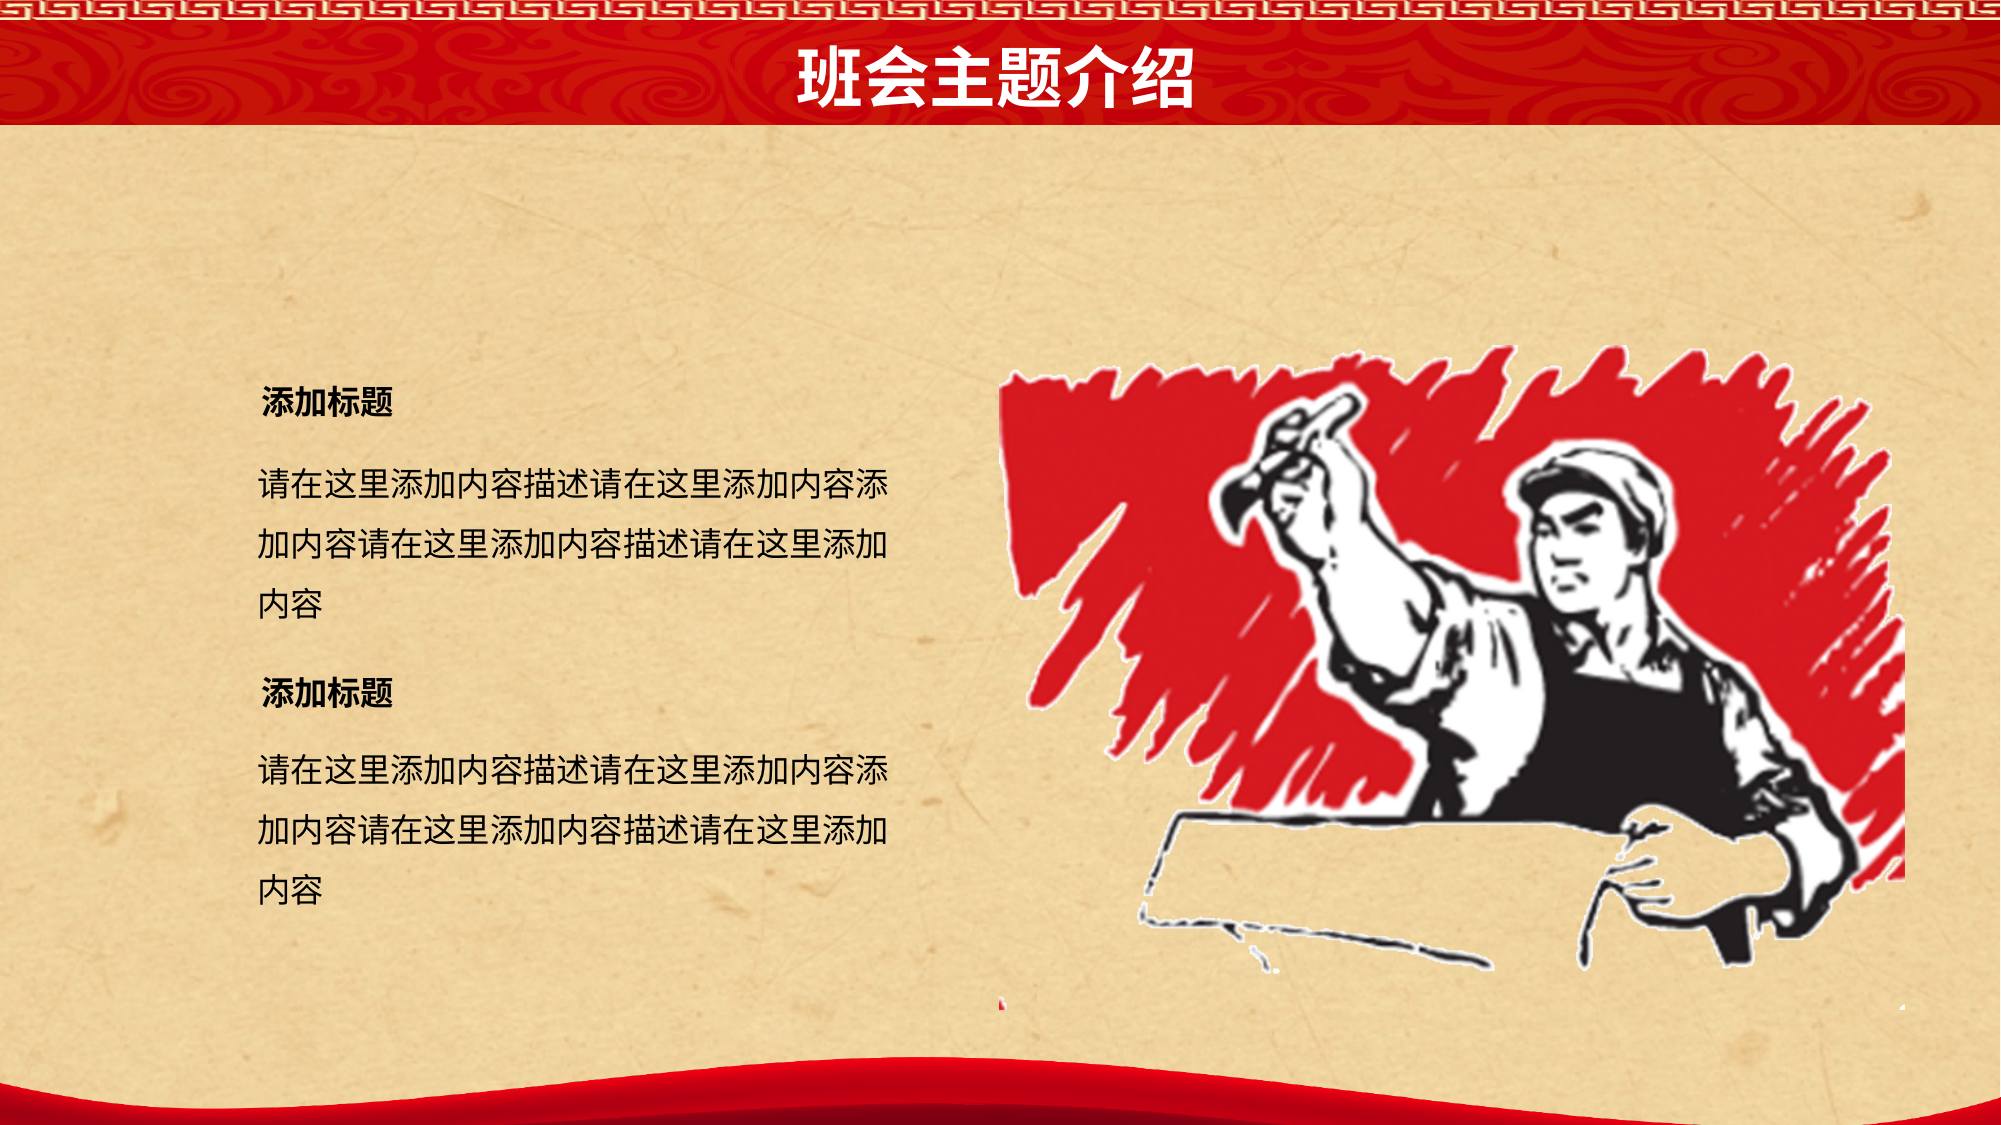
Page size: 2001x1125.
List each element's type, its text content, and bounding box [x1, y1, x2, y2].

text_box 请在这里添加内容描述请在这里添加内容添加内容请在这里添加内容描述请在这里添加内容 [257, 729, 909, 891]
text_box 添加标题 [246, 344, 484, 457]
text_box 请在这里添加内容描述请在这里添加内容添加内容请在这里添加内容描述请在这里添加内容 [257, 443, 909, 605]
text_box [0, 0, 2000, 125]
text_box 添加标题 [246, 636, 484, 749]
picture [0, 0, 2001, 1125]
